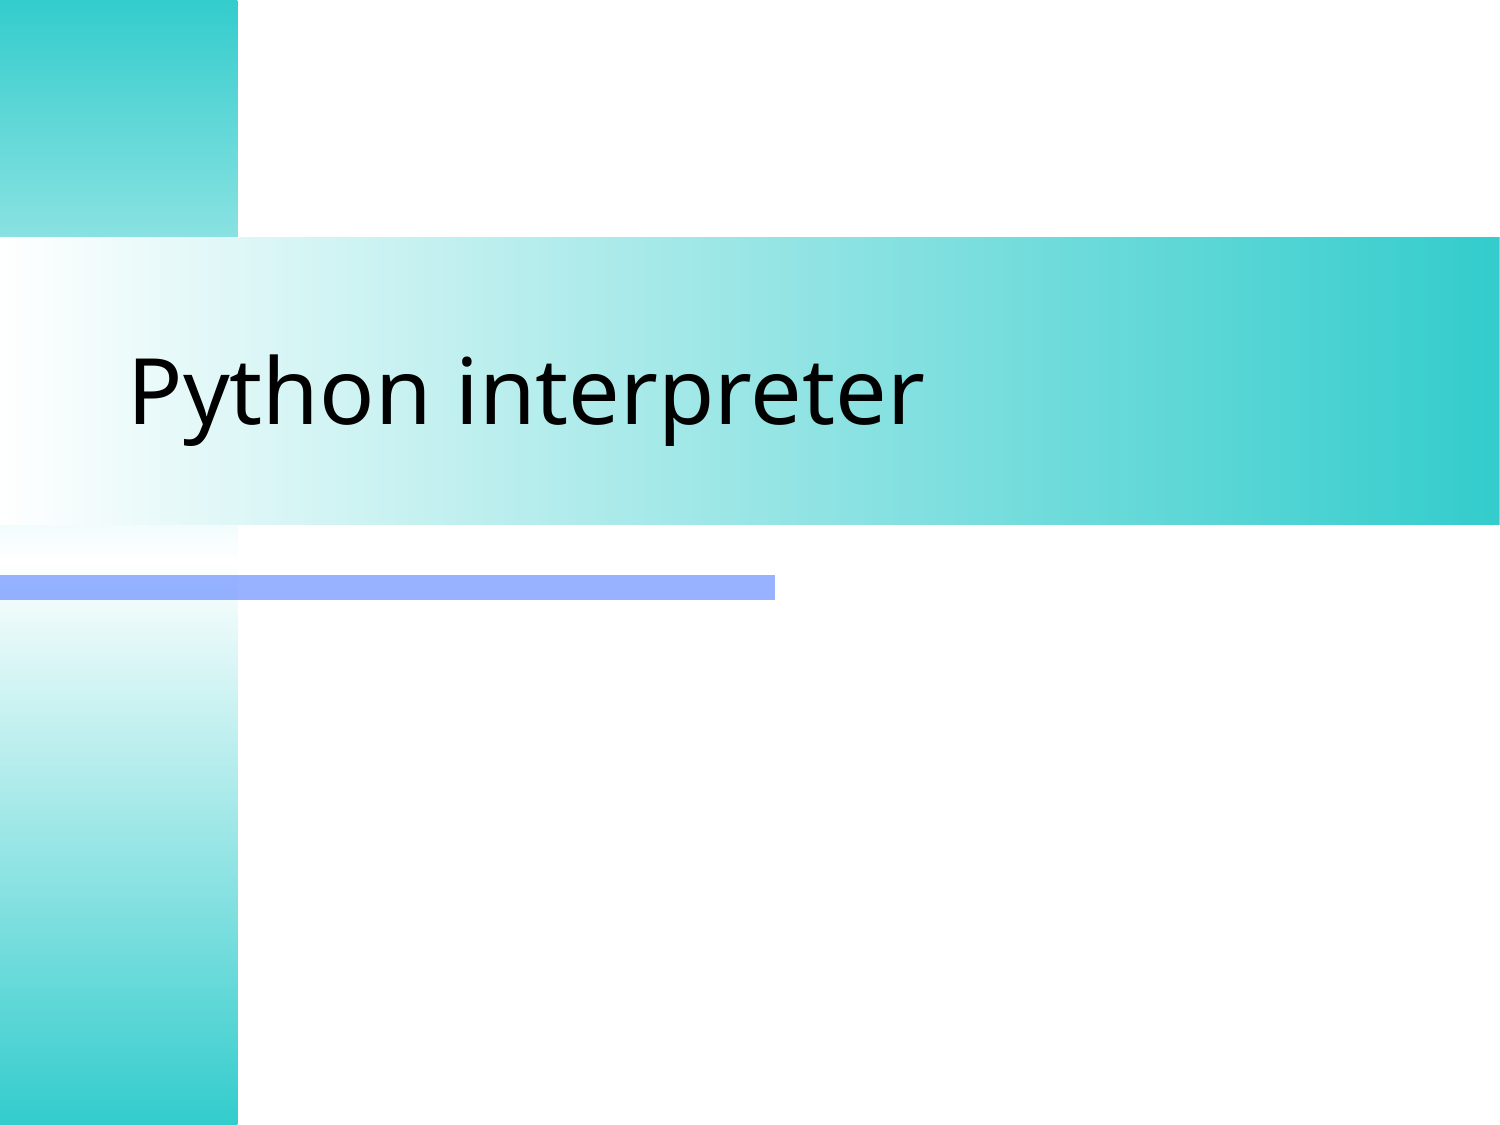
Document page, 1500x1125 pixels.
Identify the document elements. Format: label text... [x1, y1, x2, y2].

title Python interpreter [112, 274, 1388, 501]
